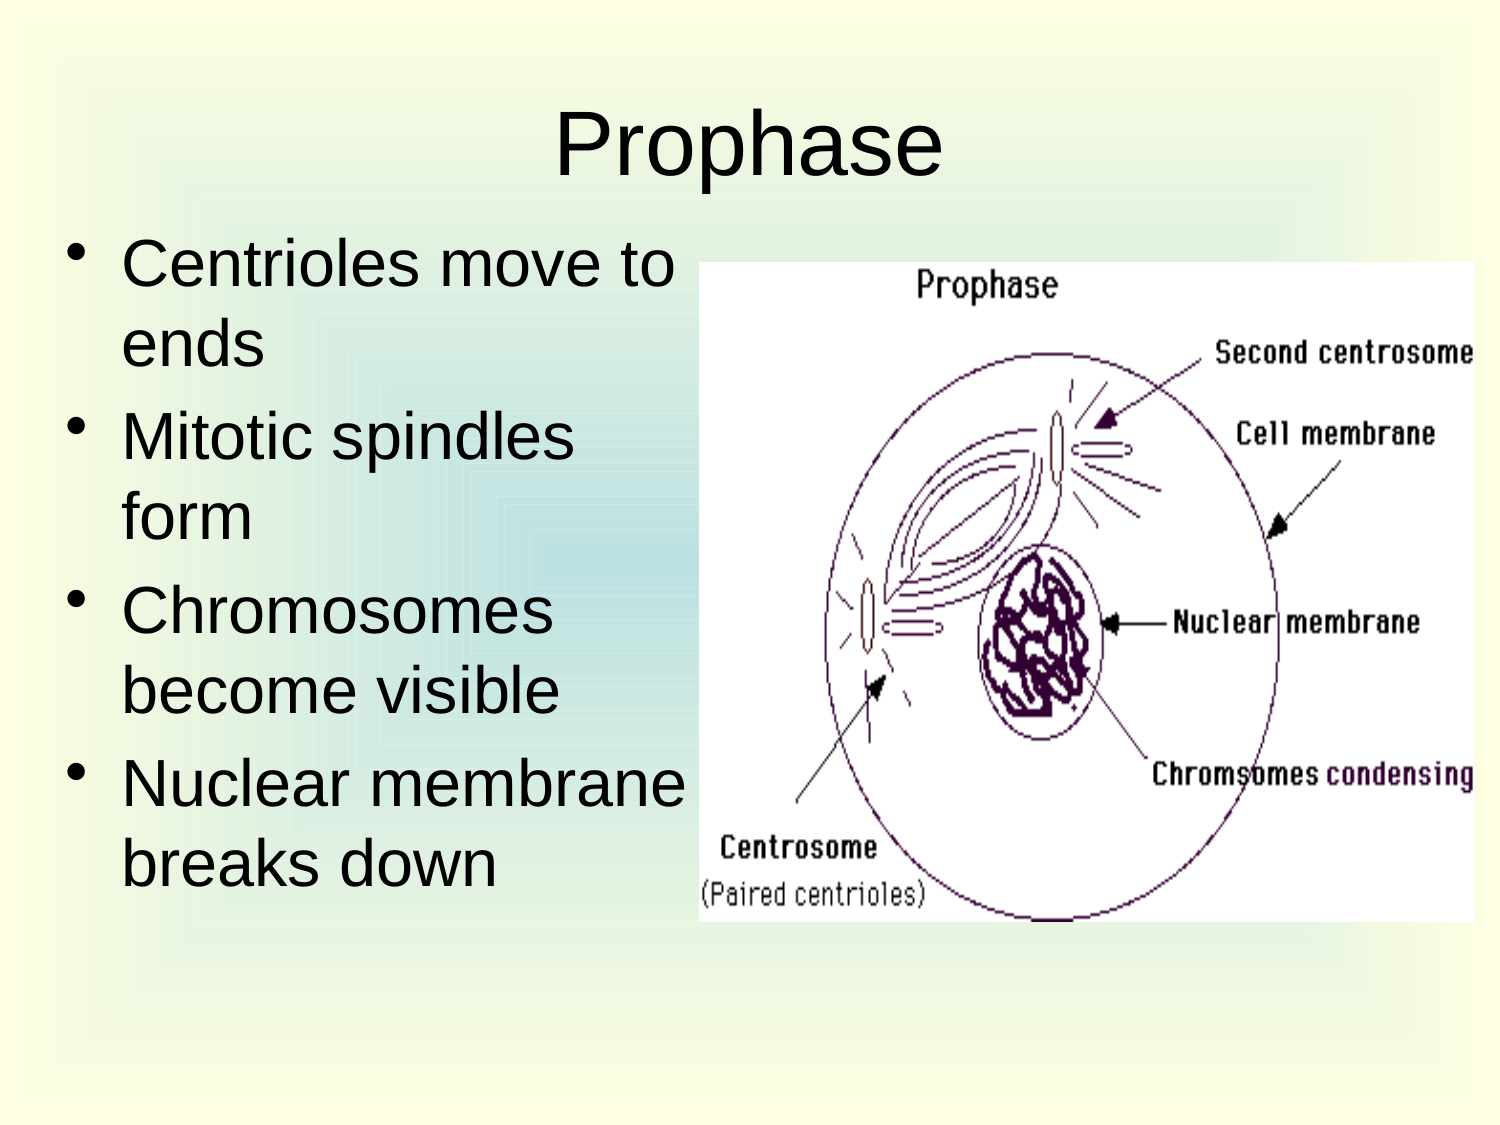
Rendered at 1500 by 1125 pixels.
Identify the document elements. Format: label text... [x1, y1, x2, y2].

title Prophase [74, 44, 1426, 233]
list Centrioles move to ends Mitotic spindles form Chromosomes become visible Nuclear membrane breaks down [49, 212, 738, 1018]
picture [699, 262, 1476, 923]
